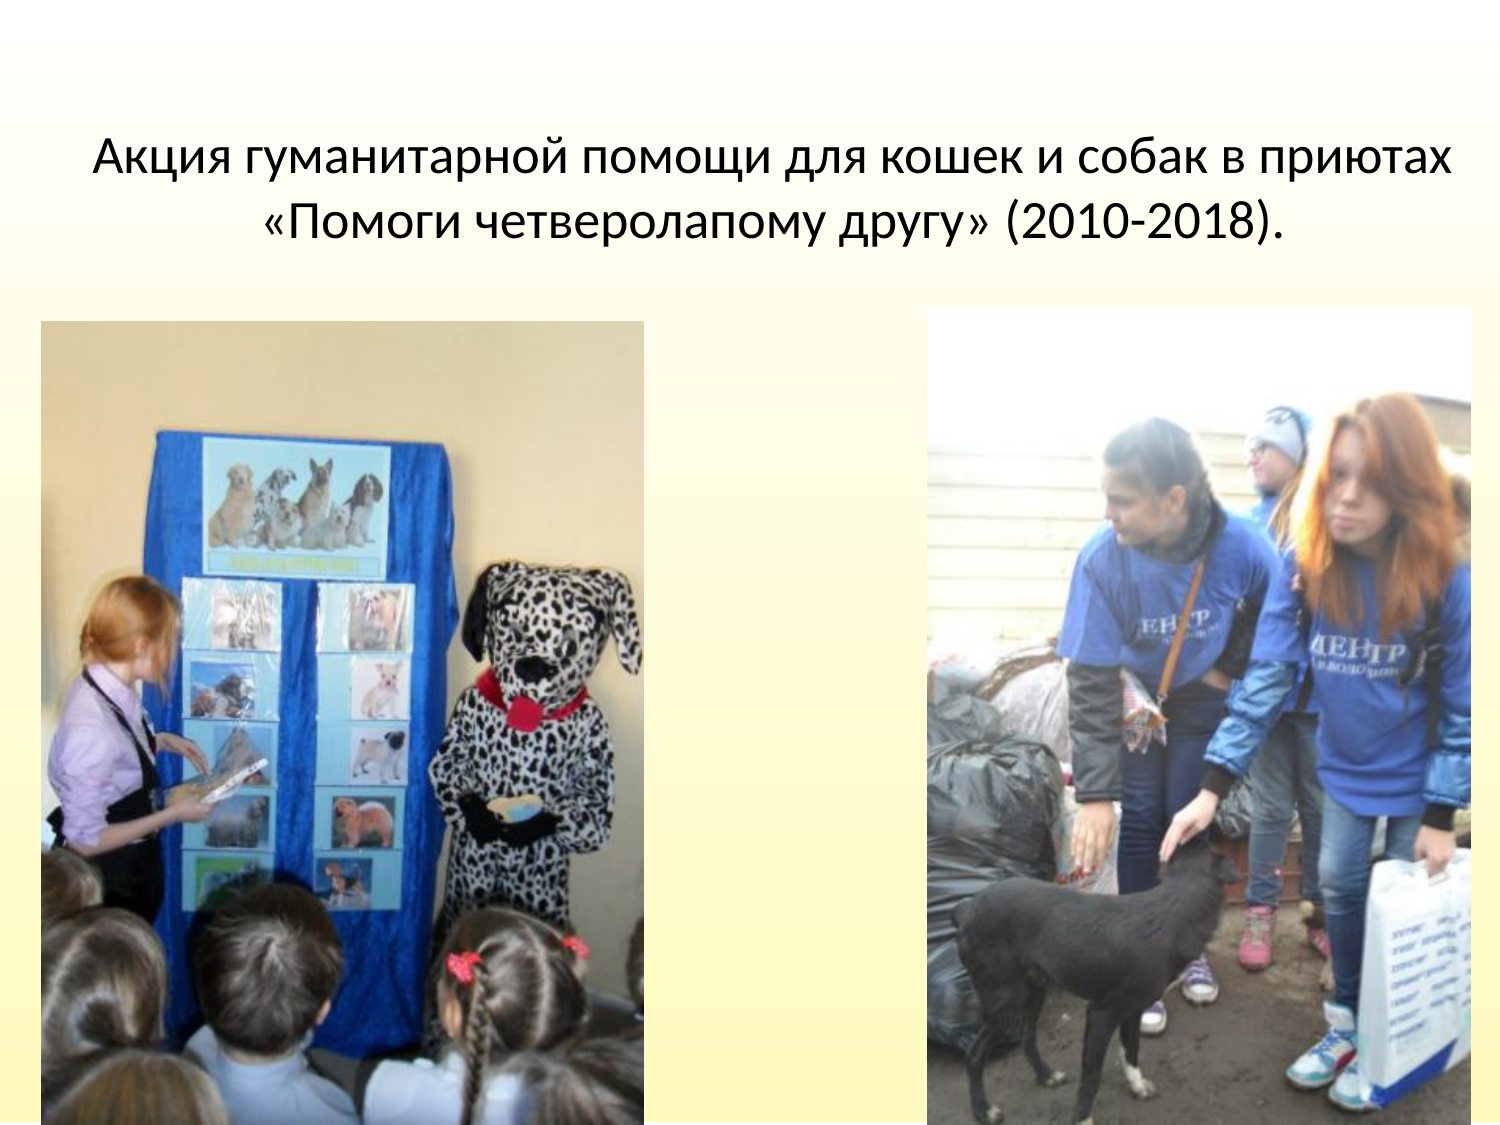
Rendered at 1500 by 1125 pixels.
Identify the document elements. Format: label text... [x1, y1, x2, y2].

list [41, 321, 644, 1125]
title Акция гуманитарной помощи для кошек и собак в приютах «Помоги четверолапому другу» (2010-2018). [75, 101, 1471, 268]
picture [926, 308, 1471, 1125]
text_box [0, 0, 1500, 1122]
